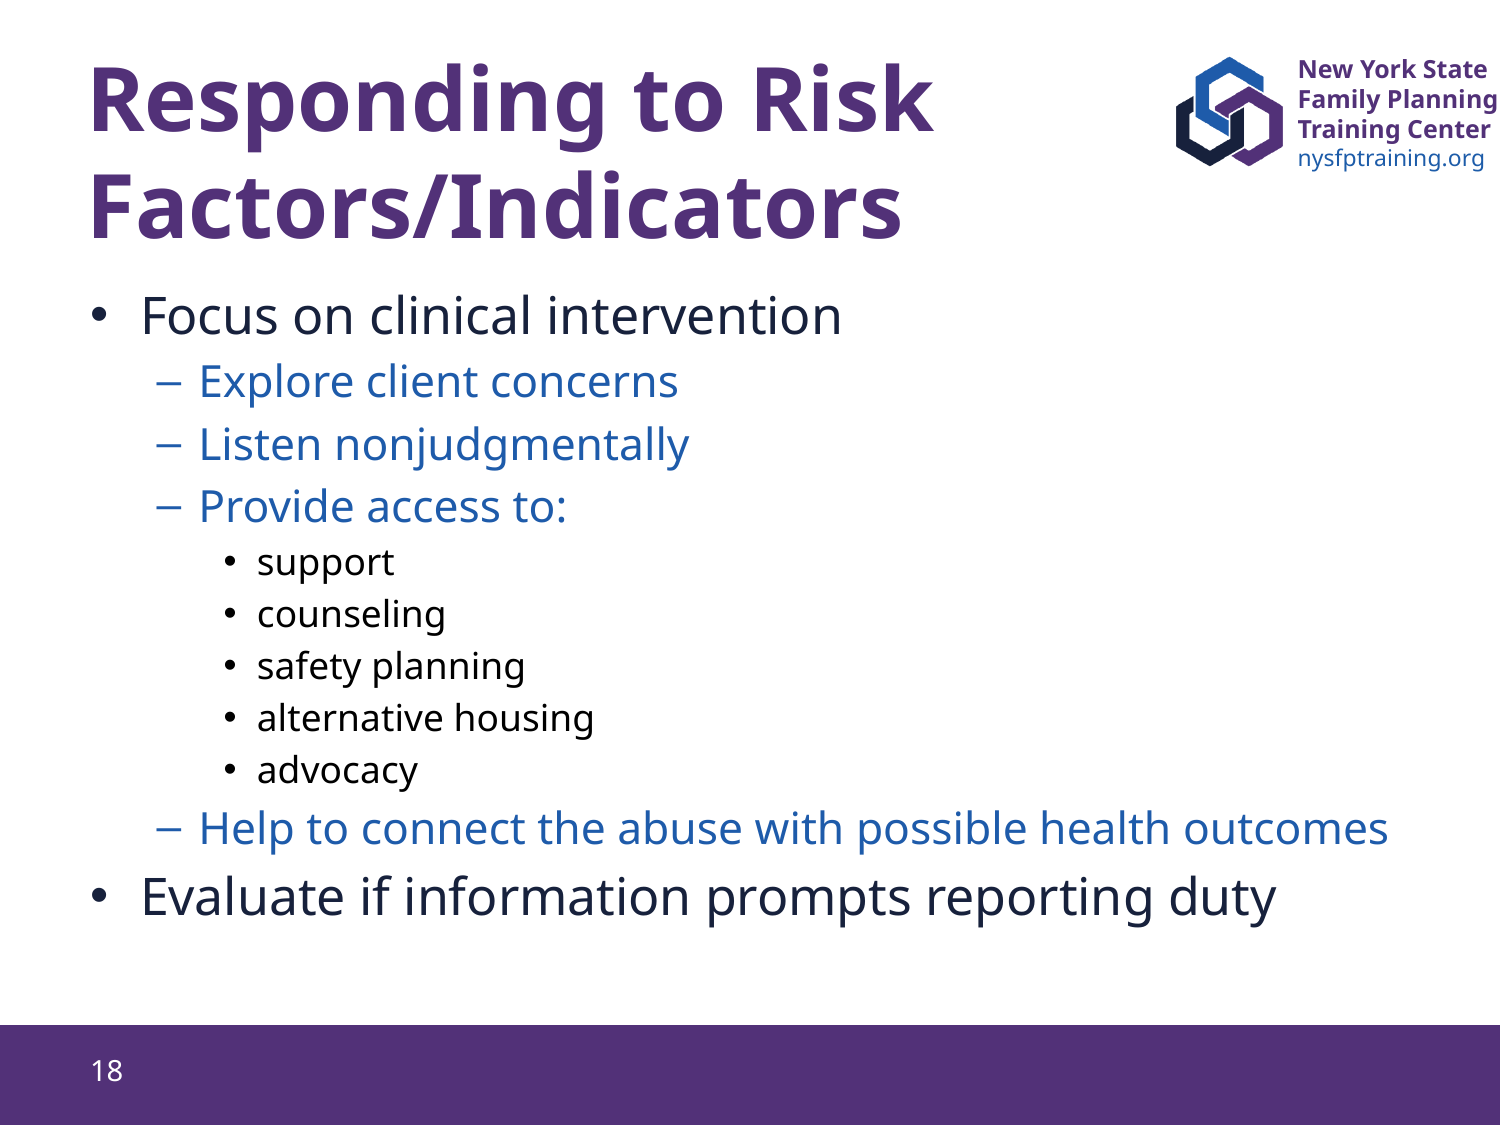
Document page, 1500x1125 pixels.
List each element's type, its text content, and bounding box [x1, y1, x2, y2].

list Focus on clinical intervention Explore client concerns Listen nonjudgmentally Provide access to: support counseling safety planning alternative housing advocacy Help to connect the abuse with possible health outcomes Evaluate if information prompts reporting duty [75, 275, 1425, 975]
title Responding to Risk Factors/Indicators [71, 35, 1150, 265]
slide_number 18 [75, 1042, 285, 1103]
picture [1175, 55, 1284, 168]
